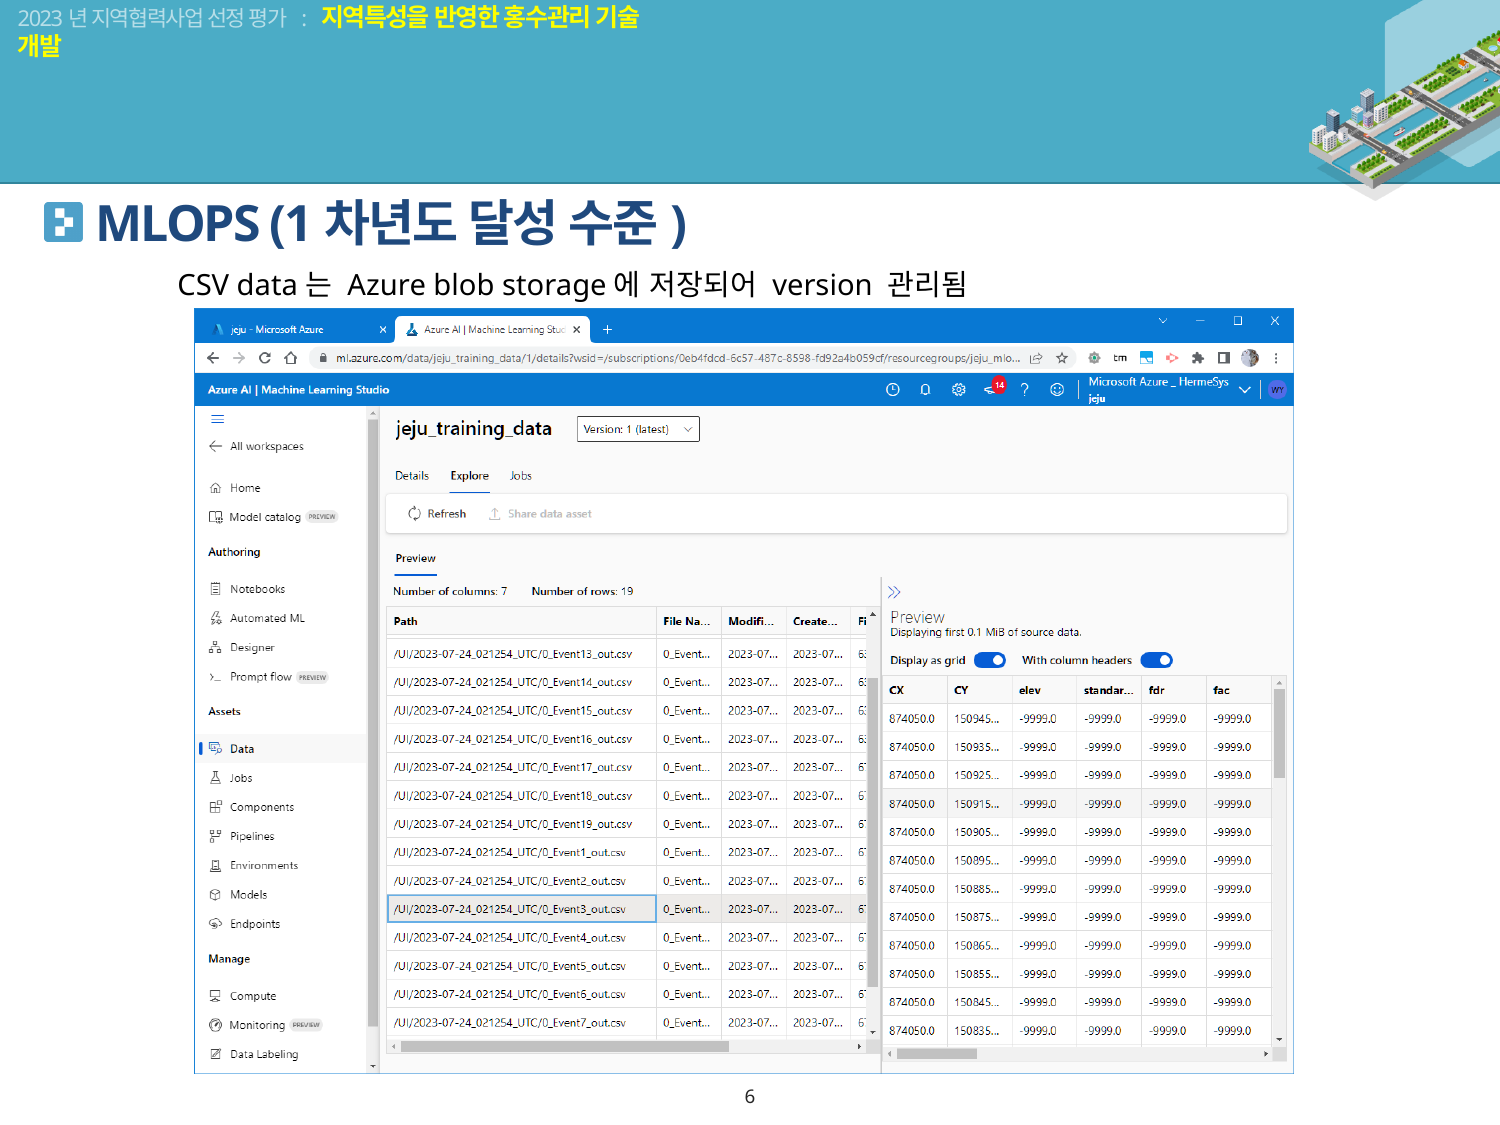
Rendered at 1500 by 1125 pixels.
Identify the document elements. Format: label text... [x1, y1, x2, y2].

text_box MLOPS (1차년도 달성 수준) [29, 184, 1435, 260]
picture [194, 308, 1294, 1074]
picture [44, 202, 83, 242]
text_box CSV data는 Azure blob storage에 저장되어 version 관리됨 [88, 259, 1058, 309]
picture [1309, 30, 1500, 201]
